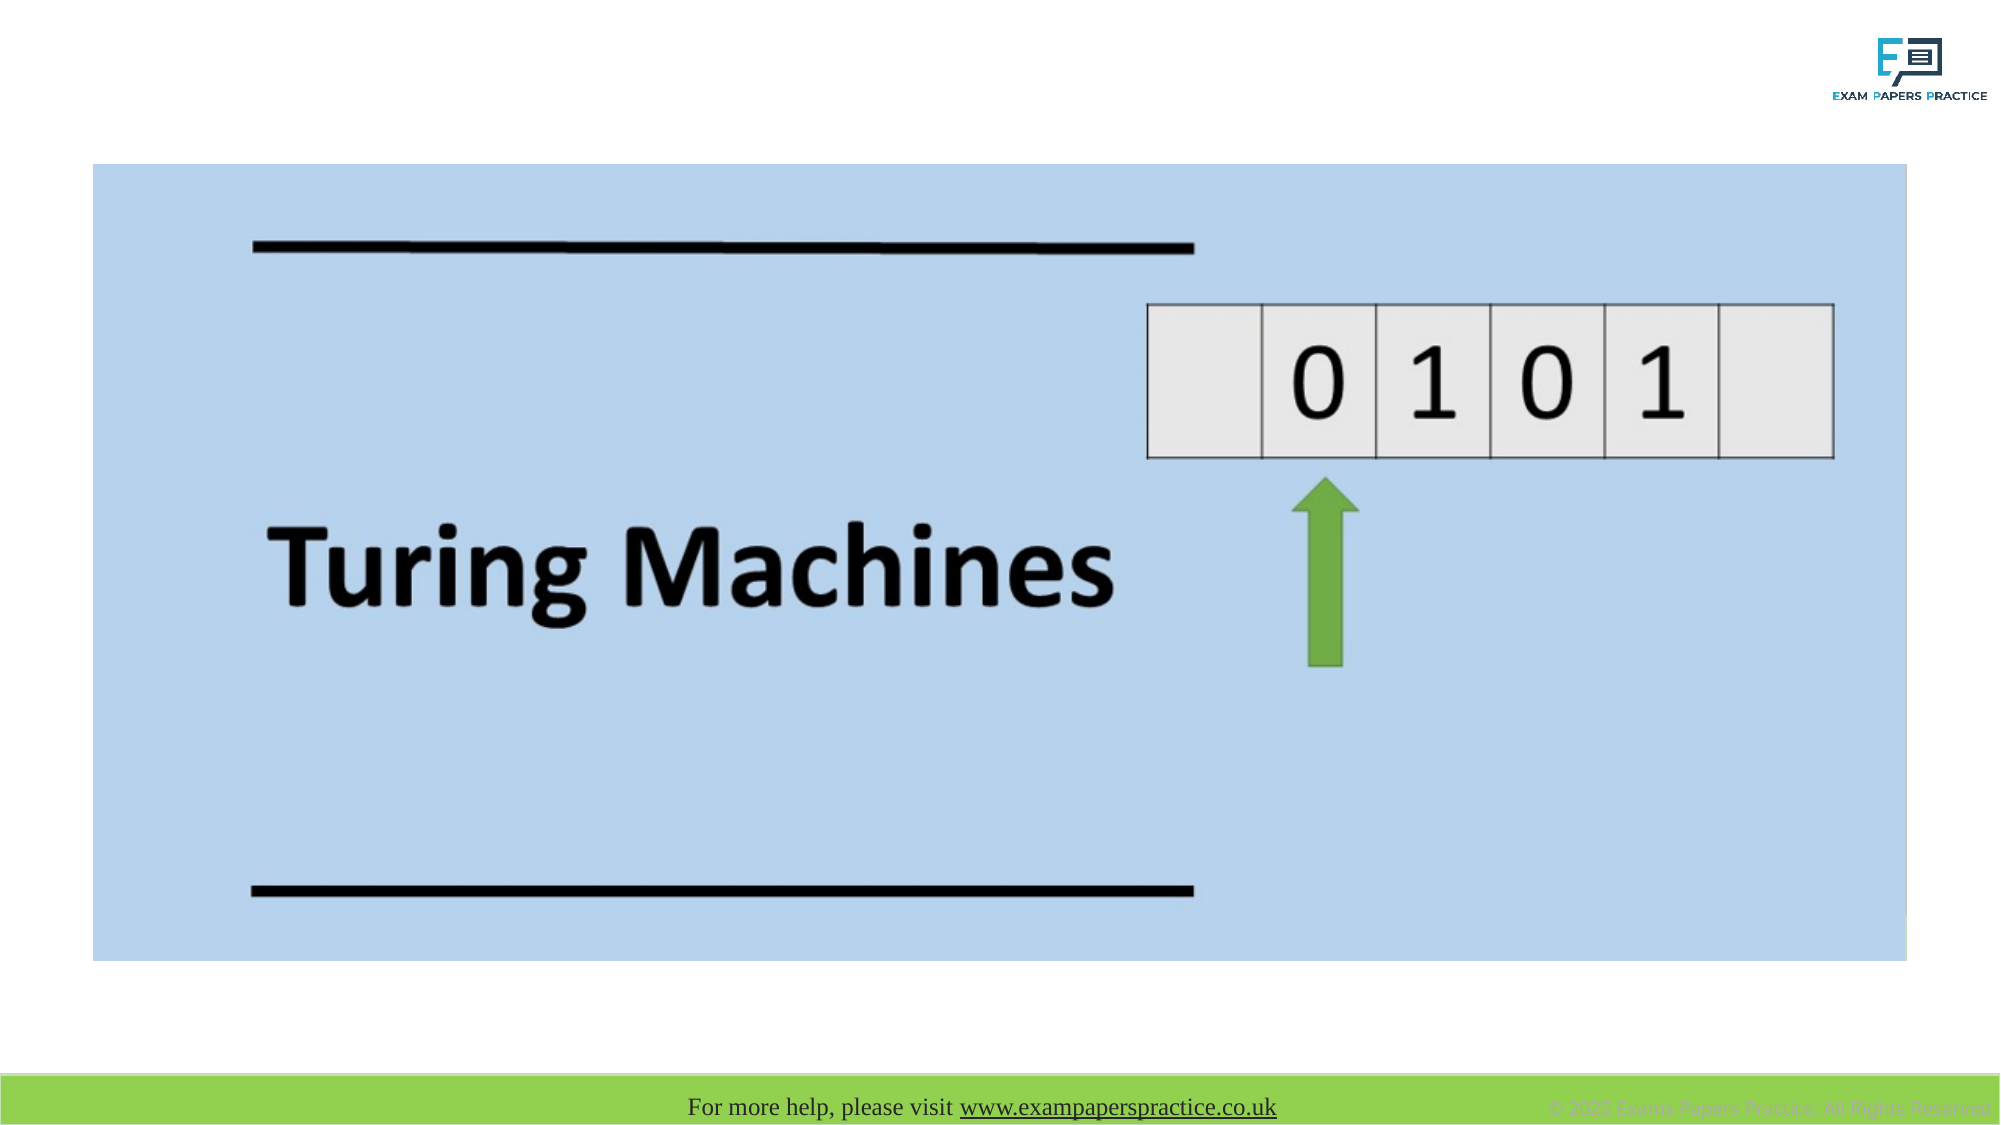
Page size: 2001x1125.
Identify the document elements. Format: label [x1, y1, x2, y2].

picture [93, 164, 1907, 961]
